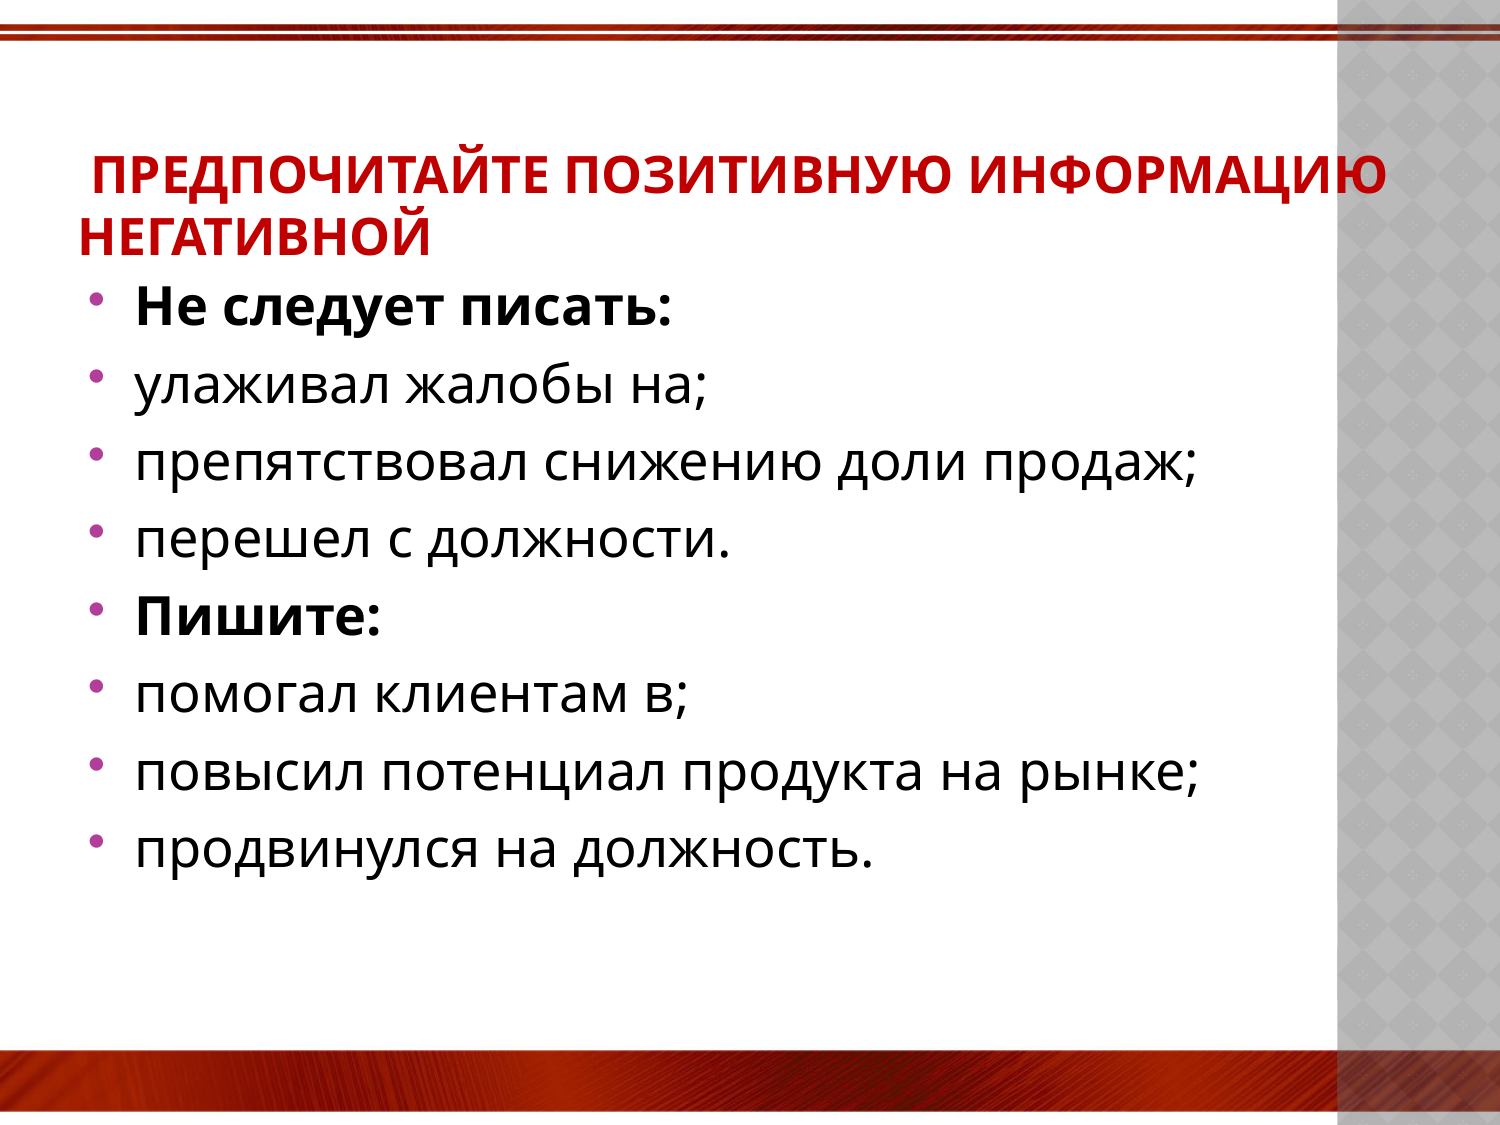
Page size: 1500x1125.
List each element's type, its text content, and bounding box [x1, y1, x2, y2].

picture [0, 0, 1500, 1125]
list Не следует писать: улаживал жалобы на; препятствовал снижению доли продаж; перешел с должности. Пишите: помогал клиентам в; повысил потенциал продукта на рынке; продвинулся на должность. [75, 264, 1263, 1059]
title Предпочитайте позитивную информацию негативной [70, 140, 1421, 329]
footer [242, 1024, 1270, 1103]
